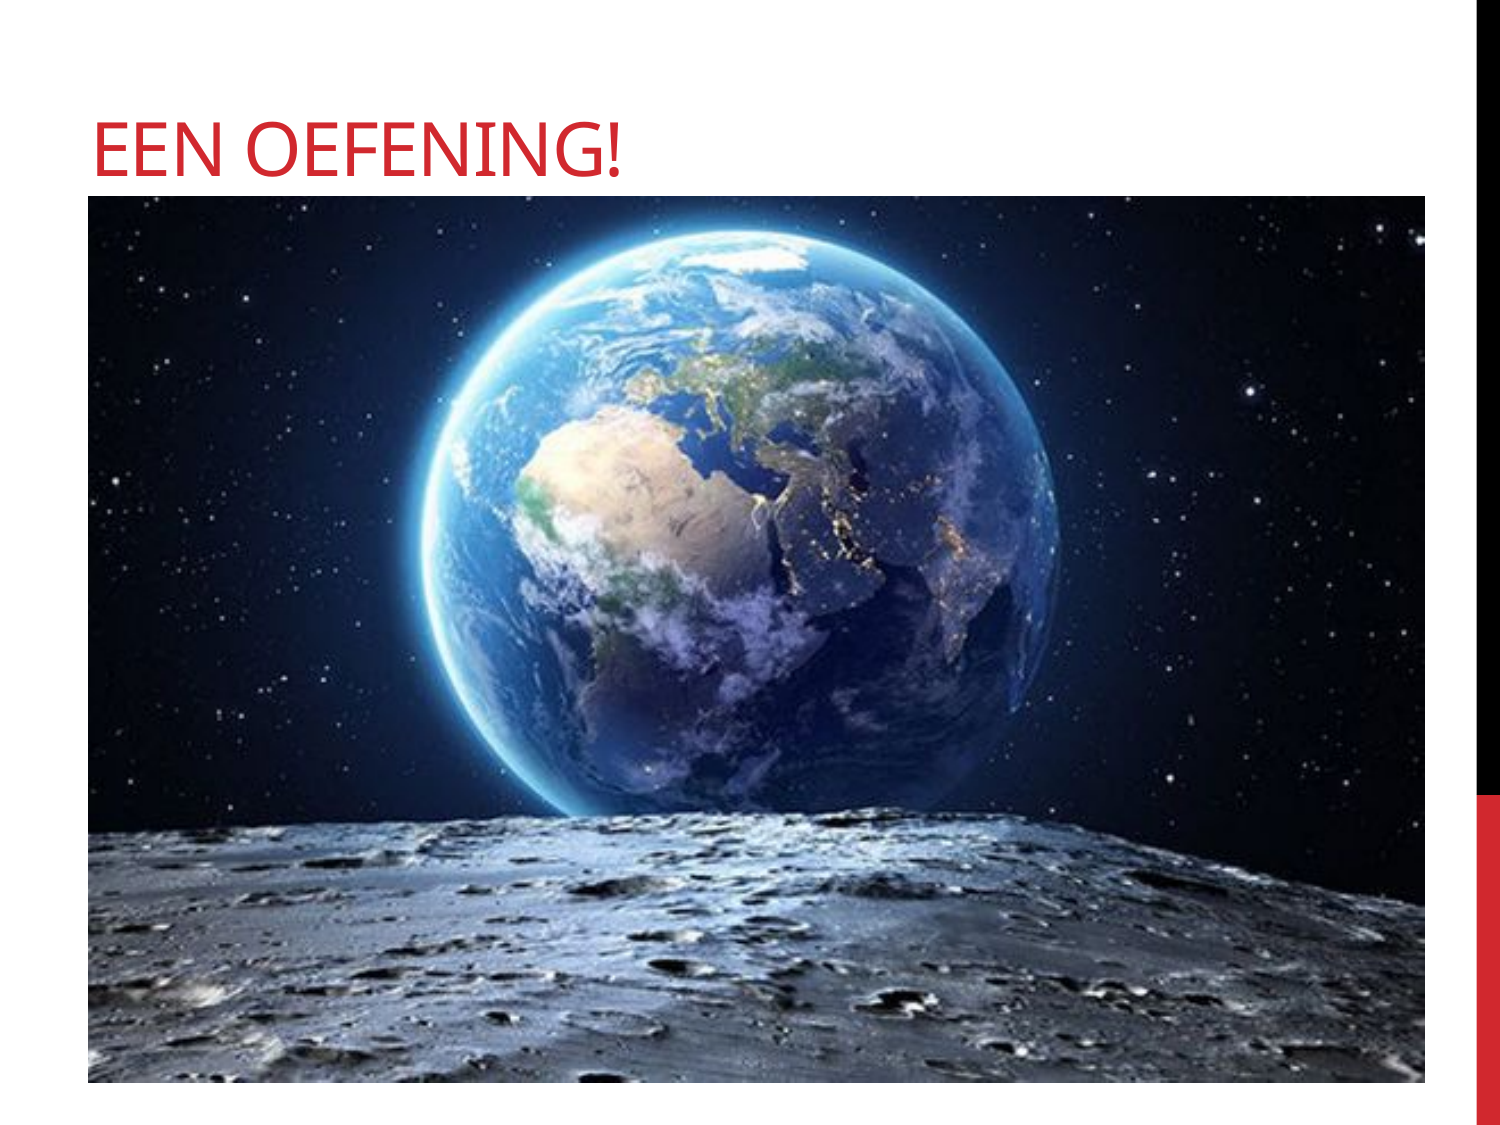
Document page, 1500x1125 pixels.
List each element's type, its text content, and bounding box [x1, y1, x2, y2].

picture [87, 195, 1425, 1083]
title Een oefening! [75, 37, 1350, 256]
